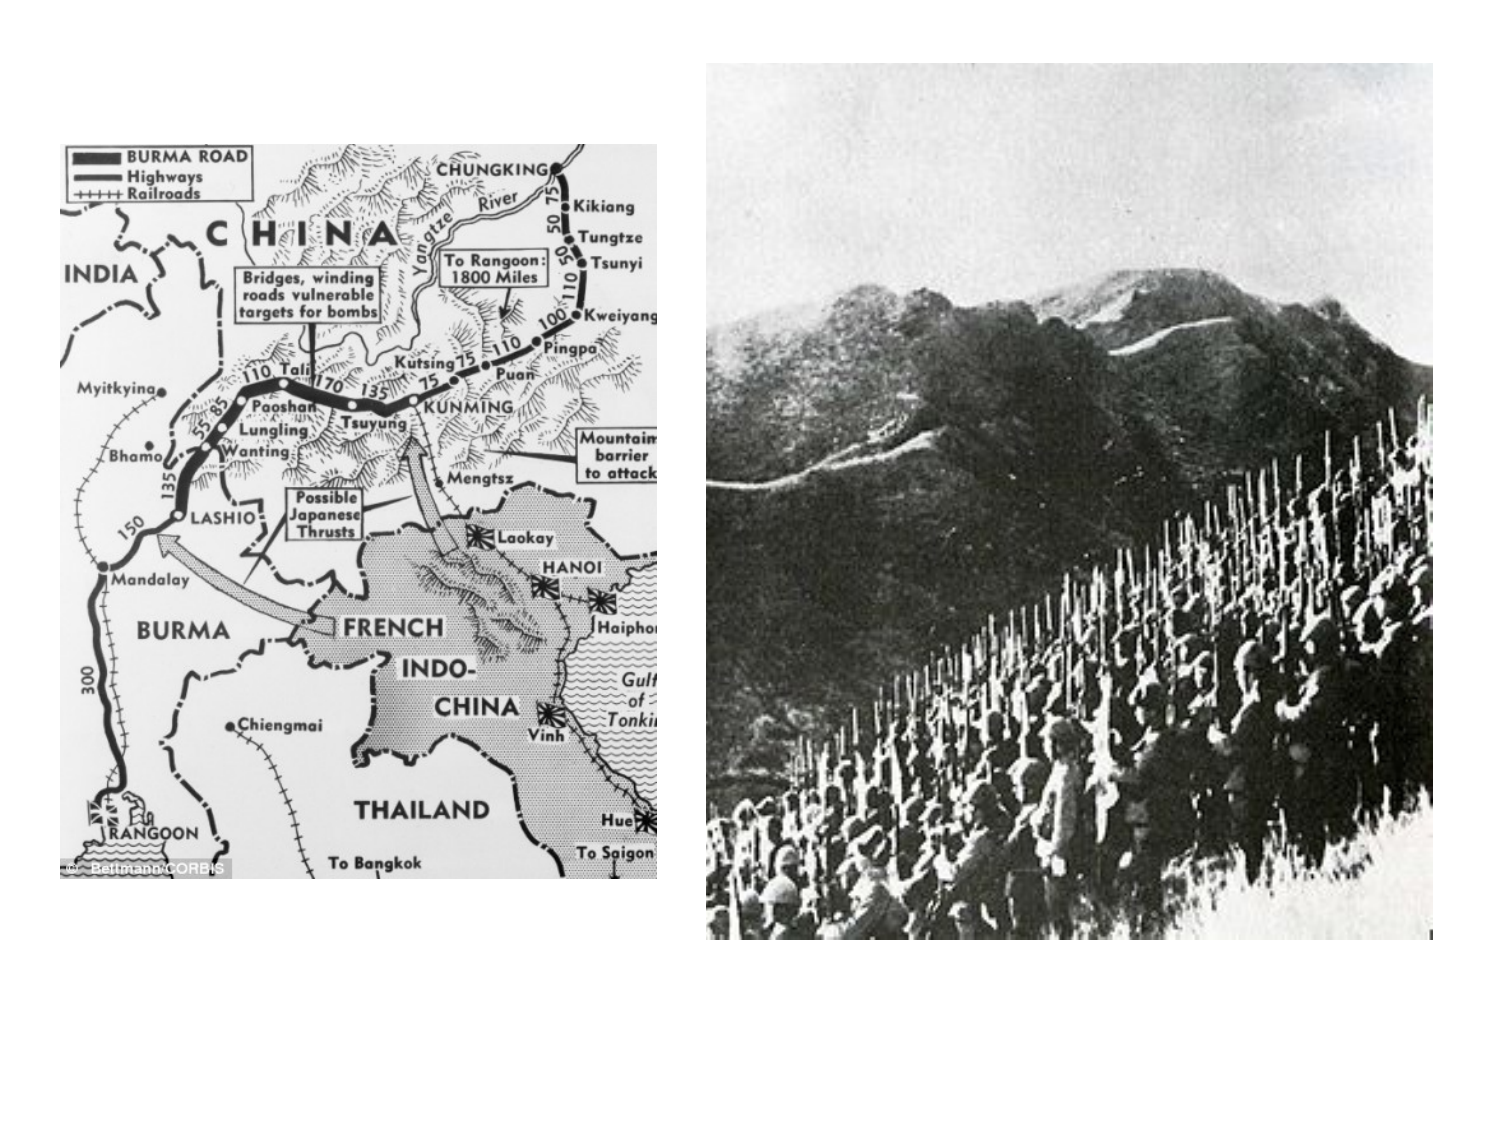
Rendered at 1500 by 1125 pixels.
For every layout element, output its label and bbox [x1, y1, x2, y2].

picture [706, 63, 1434, 940]
picture [60, 144, 657, 879]
